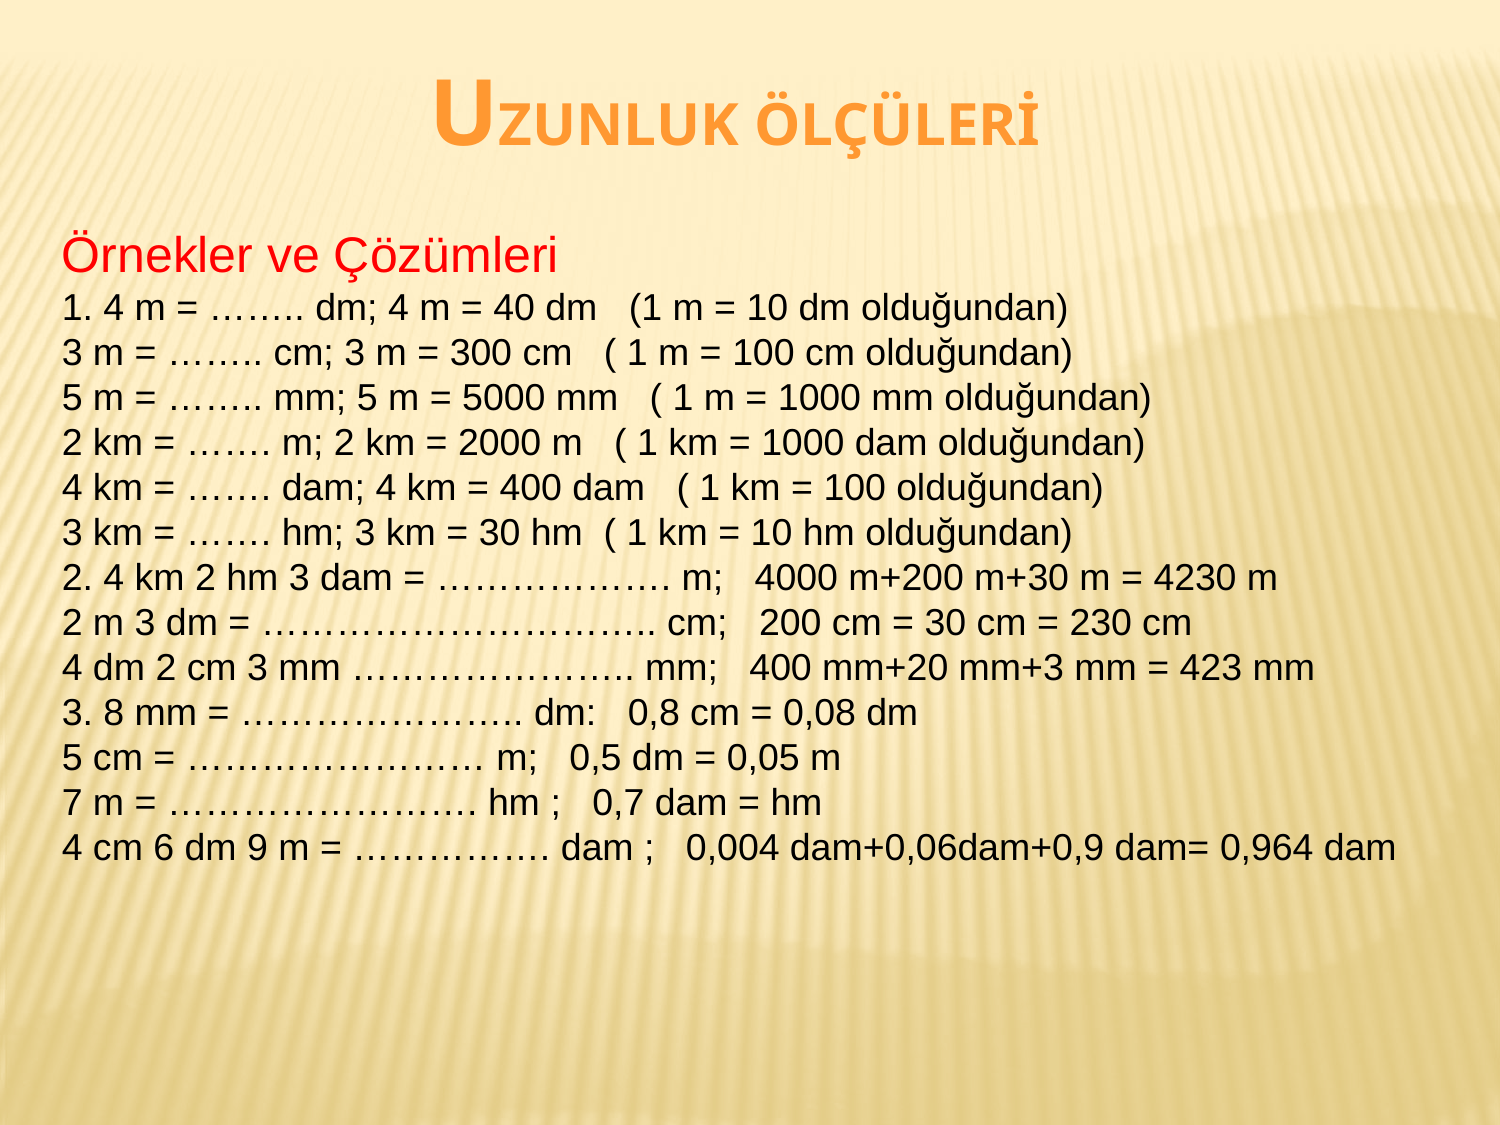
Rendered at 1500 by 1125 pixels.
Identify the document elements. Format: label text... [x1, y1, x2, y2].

text_box Örnekler ve Çözümleri 1. 4 m = …….. dm; 4 m = 40 dm (1 m = 10 dm olduğundan) 3 m = …….. cm; 3 m = 300 cm ( 1 m = 100 cm olduğundan) 5 m = …….. mm; 5 m = 5000 mm ( 1 m = 1000 mm olduğundan) 2 km = ……. m; 2 km = 2000 m ( 1 km = 1000 dam olduğundan) 4 km = ……. dam; 4 km = 400 dam ( 1 km = 100 olduğundan) 3 km = ……. hm; 3 km = 30 hm ( 1 km = 10 hm olduğundan) 2. 4 km 2 hm 3 dam = ………………. m; 4000 m+200 m+30 m = 4230 m 2 m 3 dm = ………………………….. cm; 200 cm = 30 cm = 230 cm 4 dm 2 cm 3 mm ………………….. mm; 400 mm+20 mm+3 mm = 423 mm 3. 8 mm = ………………….. dm: 0,8 cm = 0,08 dm 5 cm = …………………… m; 0,5 dm = 0,05 m 7 m = ……………………. hm ; 0,7 dam = hm 4 cm 6 dm 9 m = ……………. dam ; 0,004 dam+0,06dam+0,9 dam= 0,964 dam [46, 215, 1500, 1096]
text_box Uzunluk ölçüleri [414, 46, 1055, 172]
